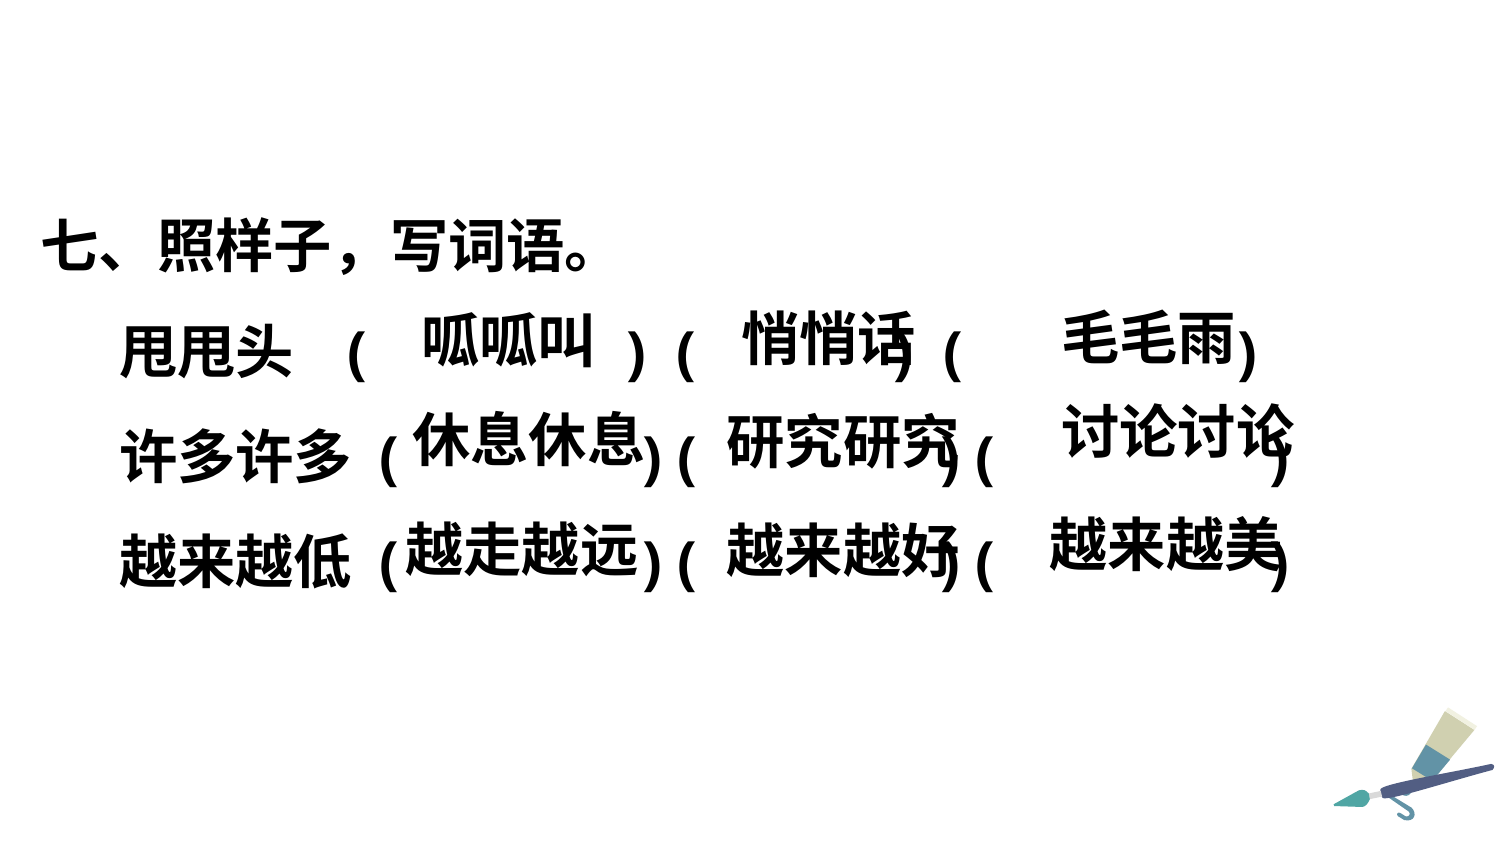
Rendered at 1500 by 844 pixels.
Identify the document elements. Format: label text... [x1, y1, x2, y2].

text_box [1358, 708, 1481, 844]
text_box 毛毛雨 [1046, 294, 1251, 379]
text_box 甩甩头 ( ) ( ) ( ) 许多许多 ( ) ( ) ( ) 越来越低 ( ) ( ) ( ) [104, 272, 1500, 603]
text_box 讨论讨论 [1046, 387, 1323, 473]
text_box 越来越美 [1035, 500, 1298, 585]
text_box 休息休息 [397, 395, 661, 481]
text_box 越走越远 [390, 505, 654, 590]
text_box 呱呱叫 [406, 296, 612, 382]
text_box 悄悄话 [726, 295, 931, 380]
text_box 研究研究 [711, 397, 975, 483]
text_box 越来越好 [711, 507, 975, 592]
text_box 七、照样子，写词语。 [25, 166, 638, 287]
